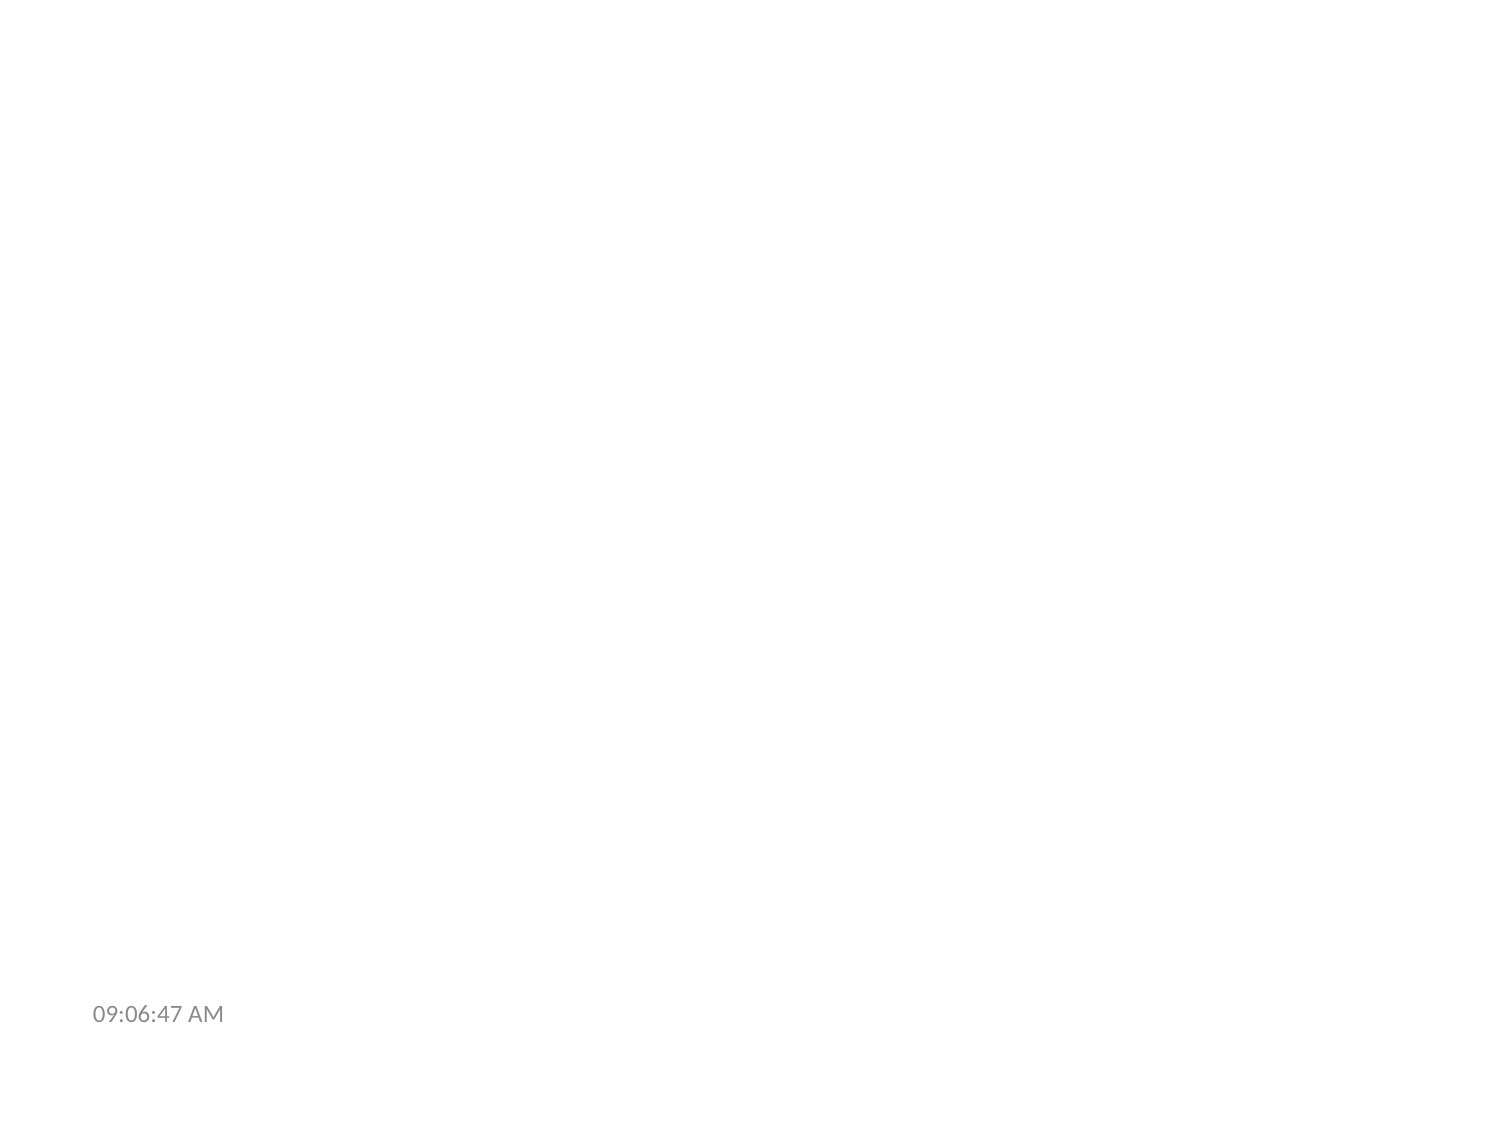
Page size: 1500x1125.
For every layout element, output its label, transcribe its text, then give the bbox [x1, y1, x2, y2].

text_box 3:35:09 PM [77, 982, 428, 1043]
